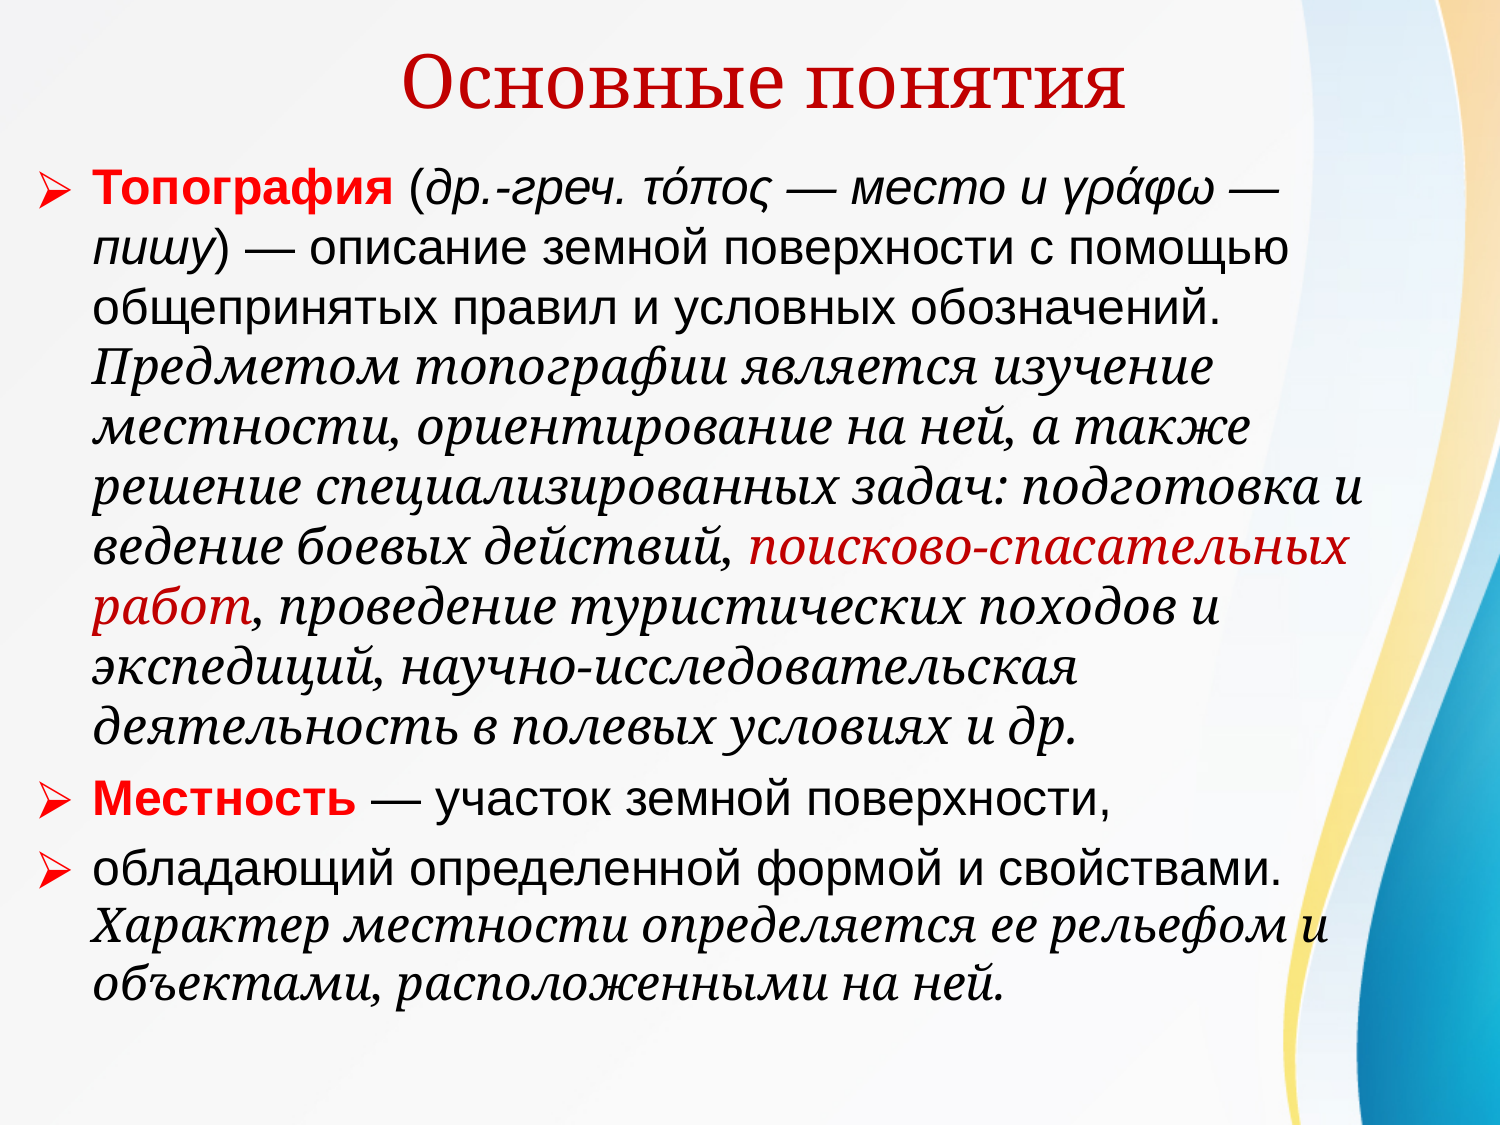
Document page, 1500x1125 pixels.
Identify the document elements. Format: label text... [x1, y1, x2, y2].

title Основные понятия [51, 9, 1477, 148]
list Топография (др.-греч. τόπος — место и γράφω — пишу) — описание земной поверхности с помощью общепринятых правил и условных обозначений. Предметом топографии является изучение местности, ориентирование на ней, а также решение специализированных задач: подготовка и ведение боевых действий, поисково-спасательных работ, проведение туристических походов и экспедиций, научно-исследовательская деятельность в полевых условиях и др. Местность — участок земной поверхности, обладающий определенной формой и свойствами. Характер местности определяется ее рельефом и объектами, расположенными на ней. [21, 147, 1448, 891]
picture [0, 0, 1500, 1125]
